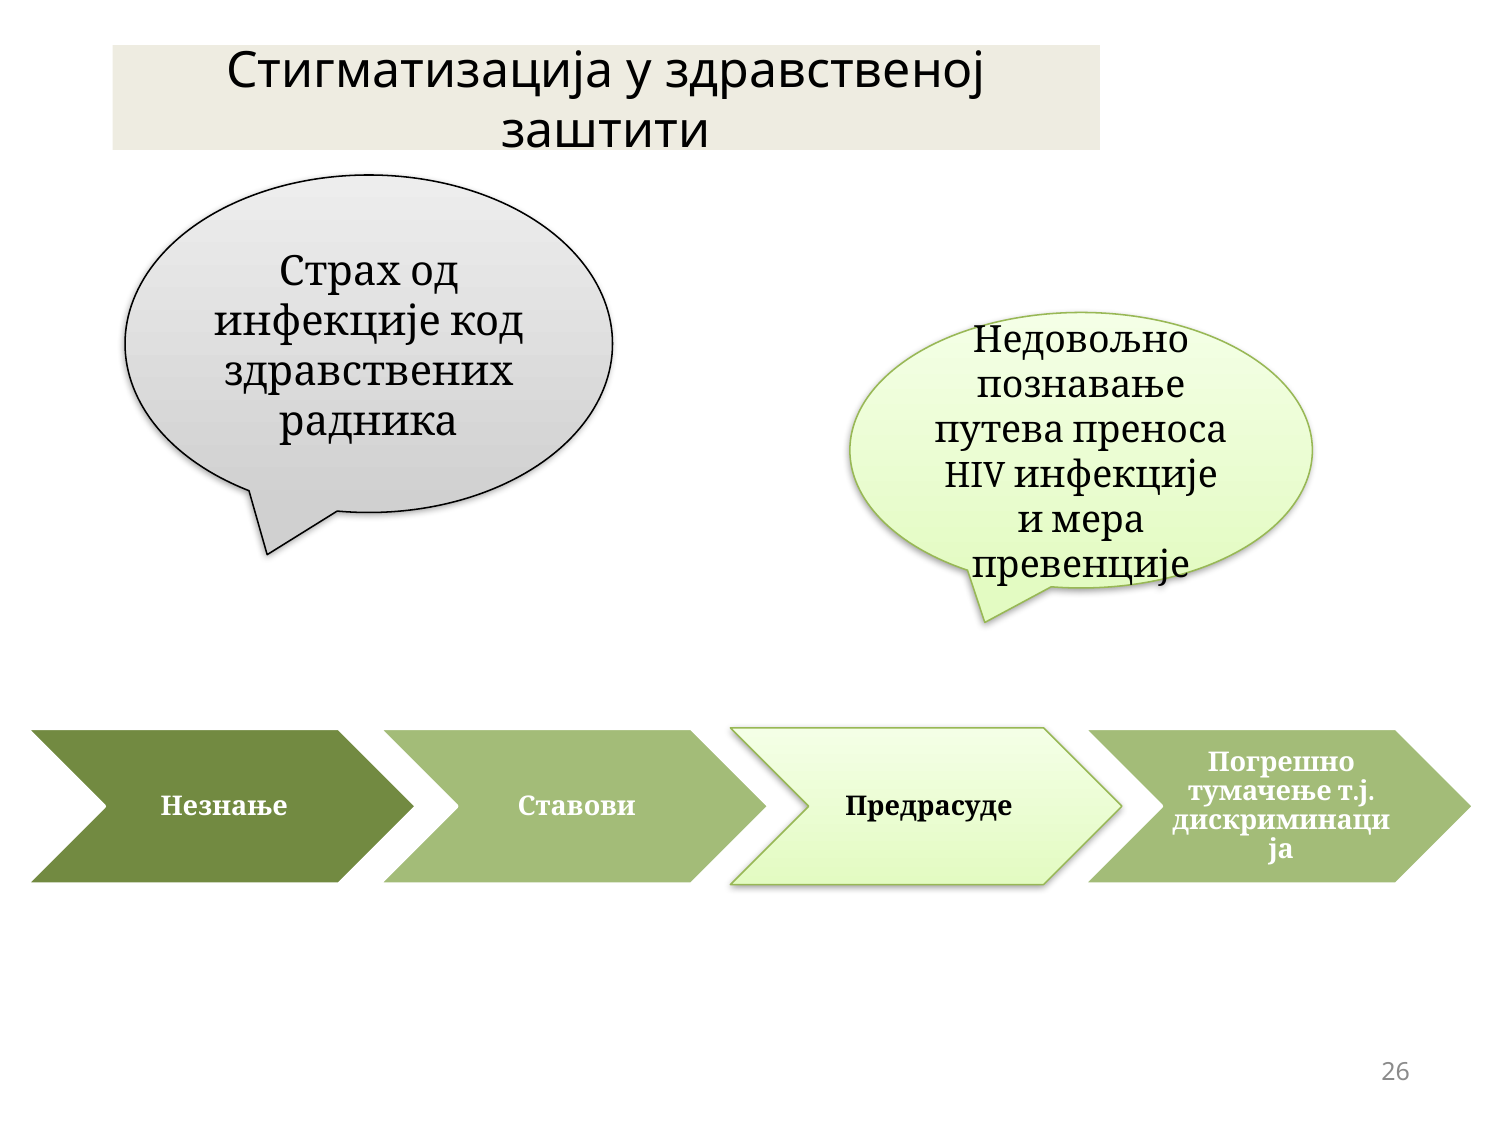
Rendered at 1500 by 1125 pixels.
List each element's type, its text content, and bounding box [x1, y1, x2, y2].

slide_number 26 [1074, 1042, 1425, 1103]
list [24, 649, 1476, 963]
text_box Недовољно познавање путева преноса HIV инфекције и мера превенције [849, 311, 1314, 624]
text_box Страх од инфекције код здравствених радника [124, 174, 614, 556]
title Стигматизација у здравственој заштити [112, 44, 1101, 151]
